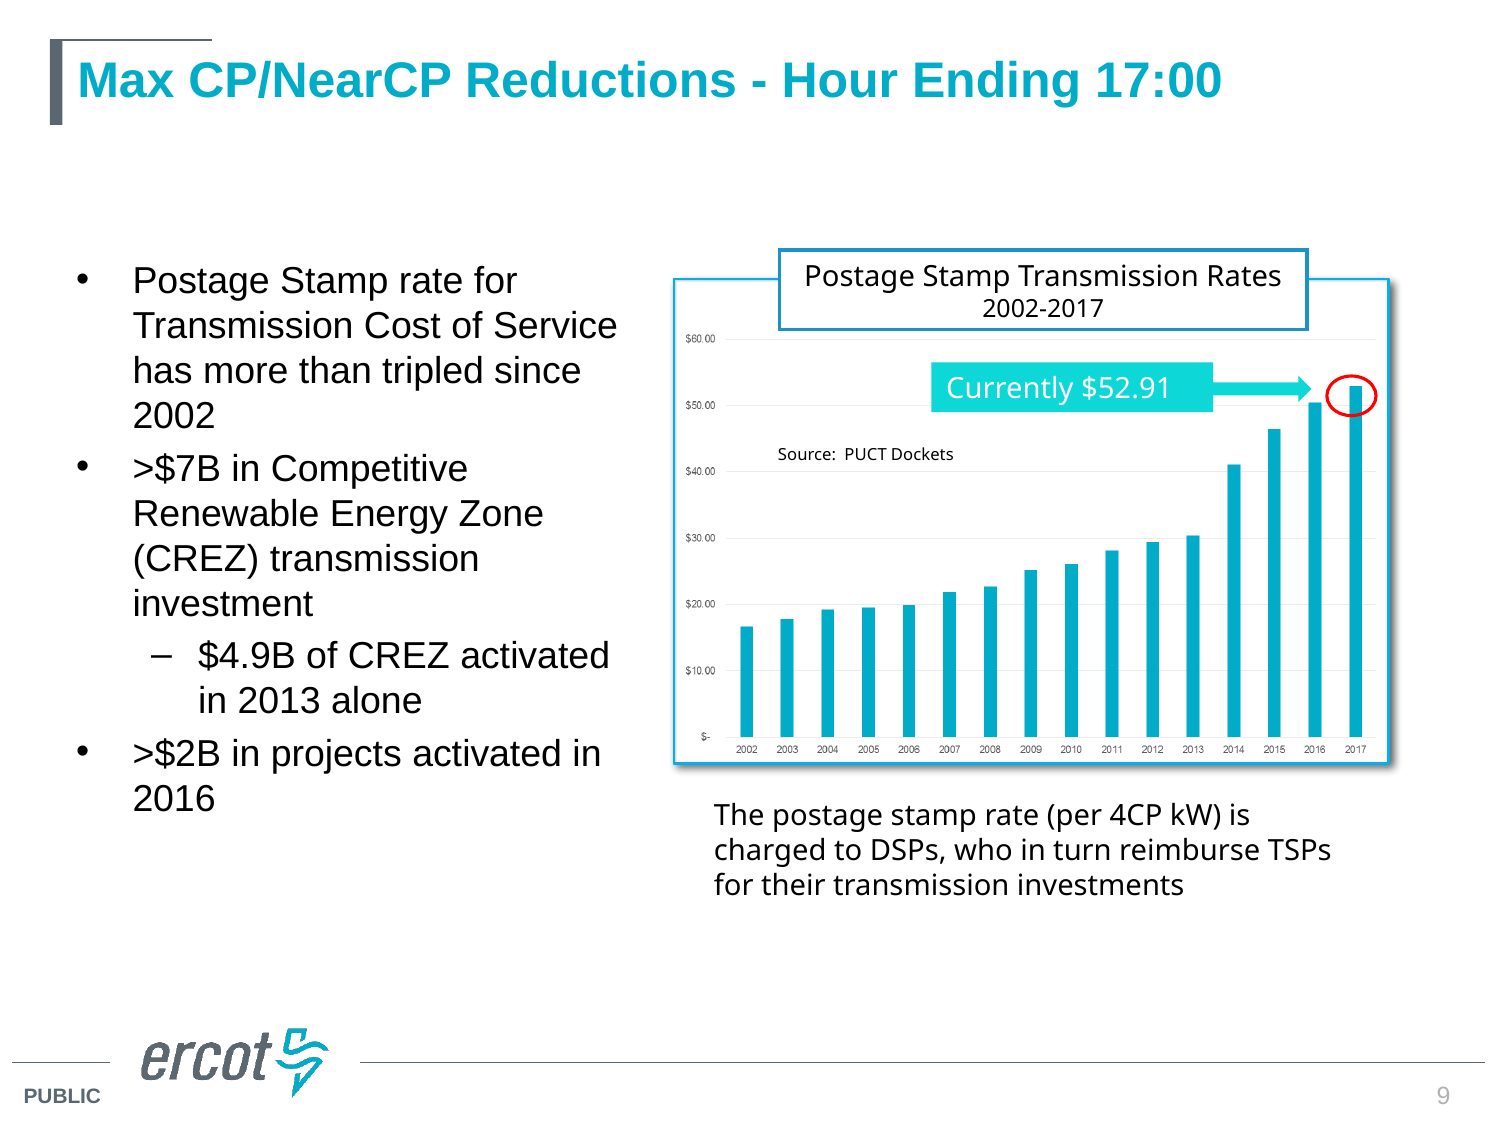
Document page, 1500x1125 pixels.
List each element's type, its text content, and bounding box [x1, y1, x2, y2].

list Postage Stamp rate for Transmission Cost of Service has more than tripled since 2002 >$7B in Competitive Renewable Energy Zone (CREZ) transmission investment $4.9B of CREZ activated in 2013 alone >$2B in projects activated in 2016 [61, 248, 650, 838]
slide_number 9 [1400, 1076, 1488, 1113]
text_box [674, 249, 1388, 763]
title Max CP/NearCP Reductions - Hour Ending 17:00 [62, 39, 1450, 125]
picture [137, 1024, 332, 1100]
text_box The postage stamp rate (per 4CP kW) is charged to DSPs, who in turn reimburse TSPs for their transmission investments [699, 788, 1364, 909]
